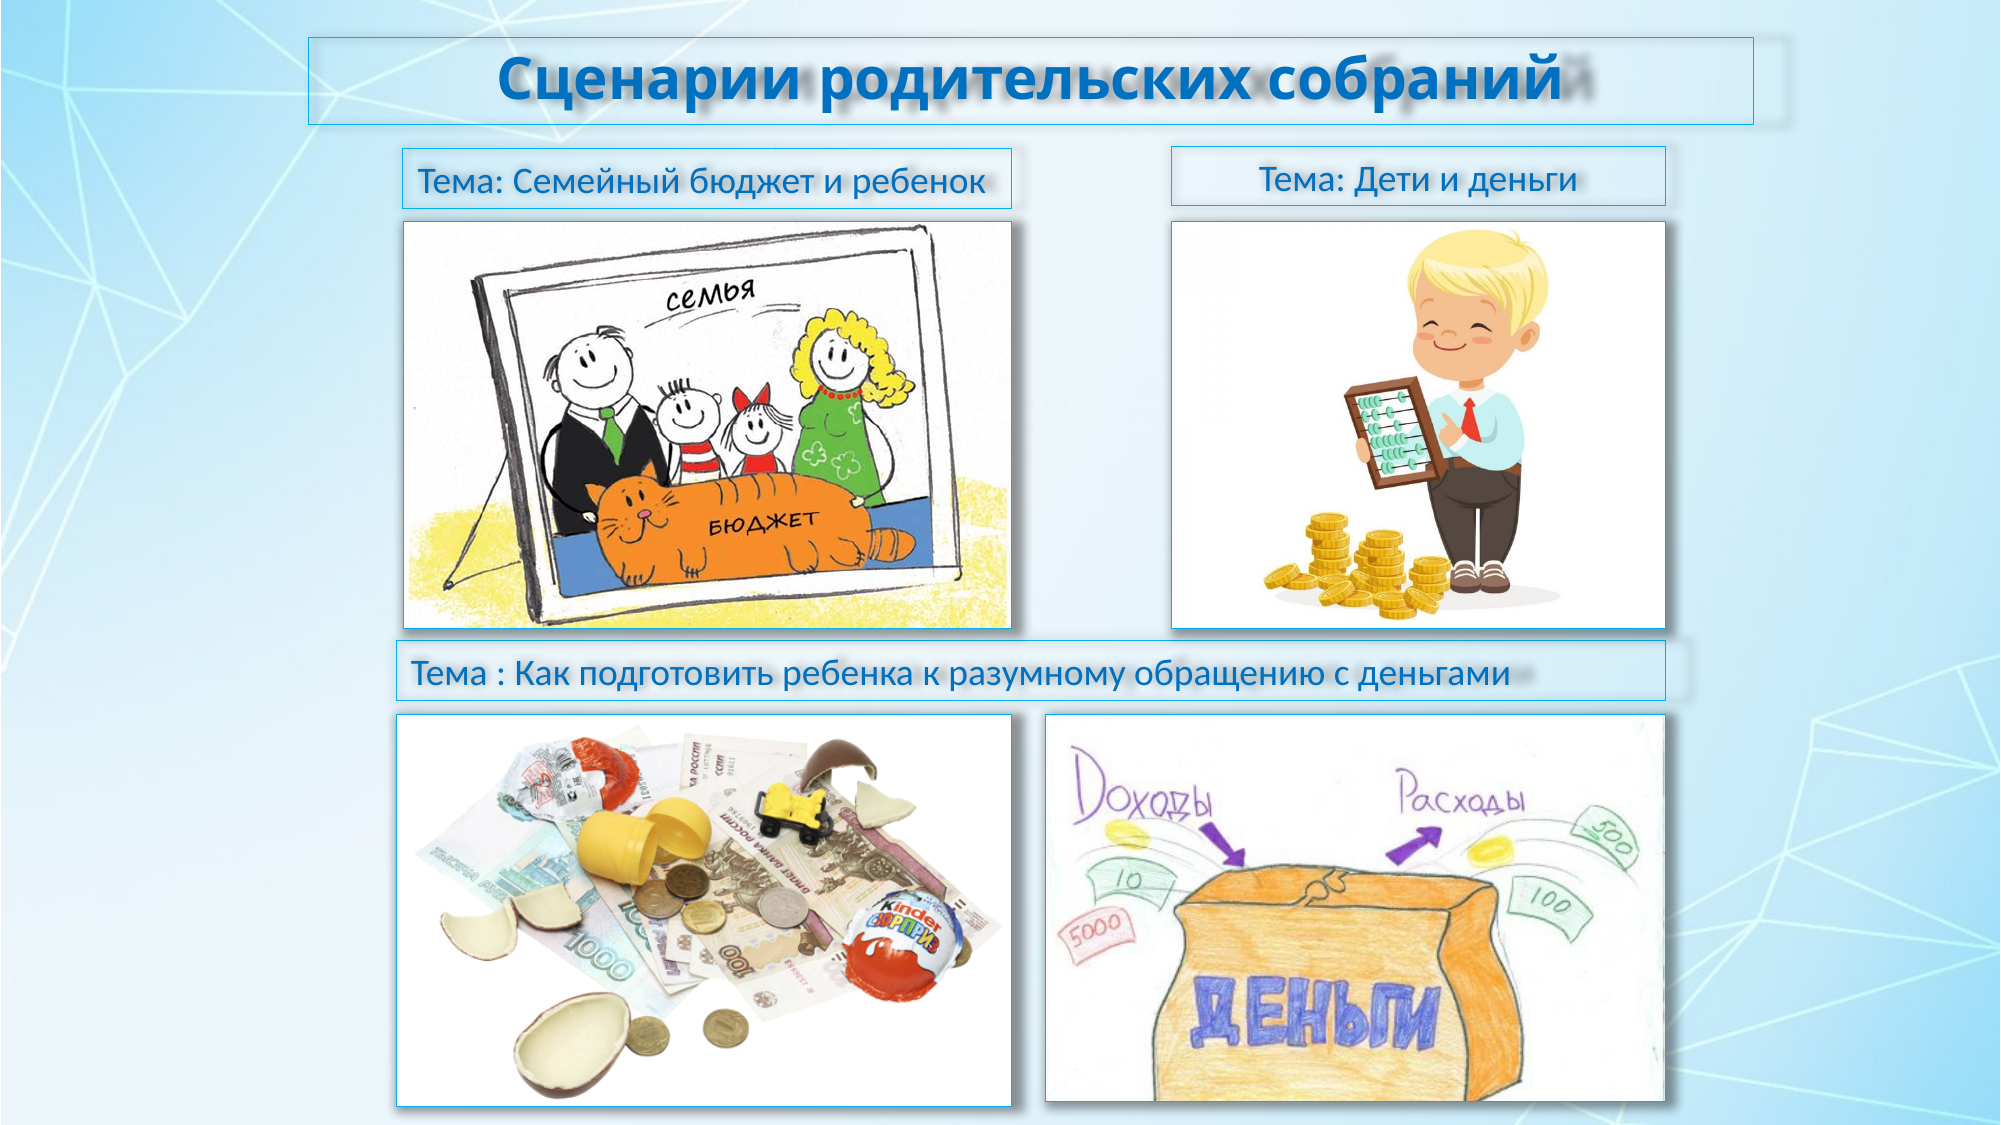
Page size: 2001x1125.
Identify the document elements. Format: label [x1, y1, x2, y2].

picture [405, 223, 1010, 627]
picture [1173, 223, 1664, 627]
picture [398, 716, 1010, 1105]
picture [1047, 716, 1664, 1100]
list [1, 0, 2000, 1125]
